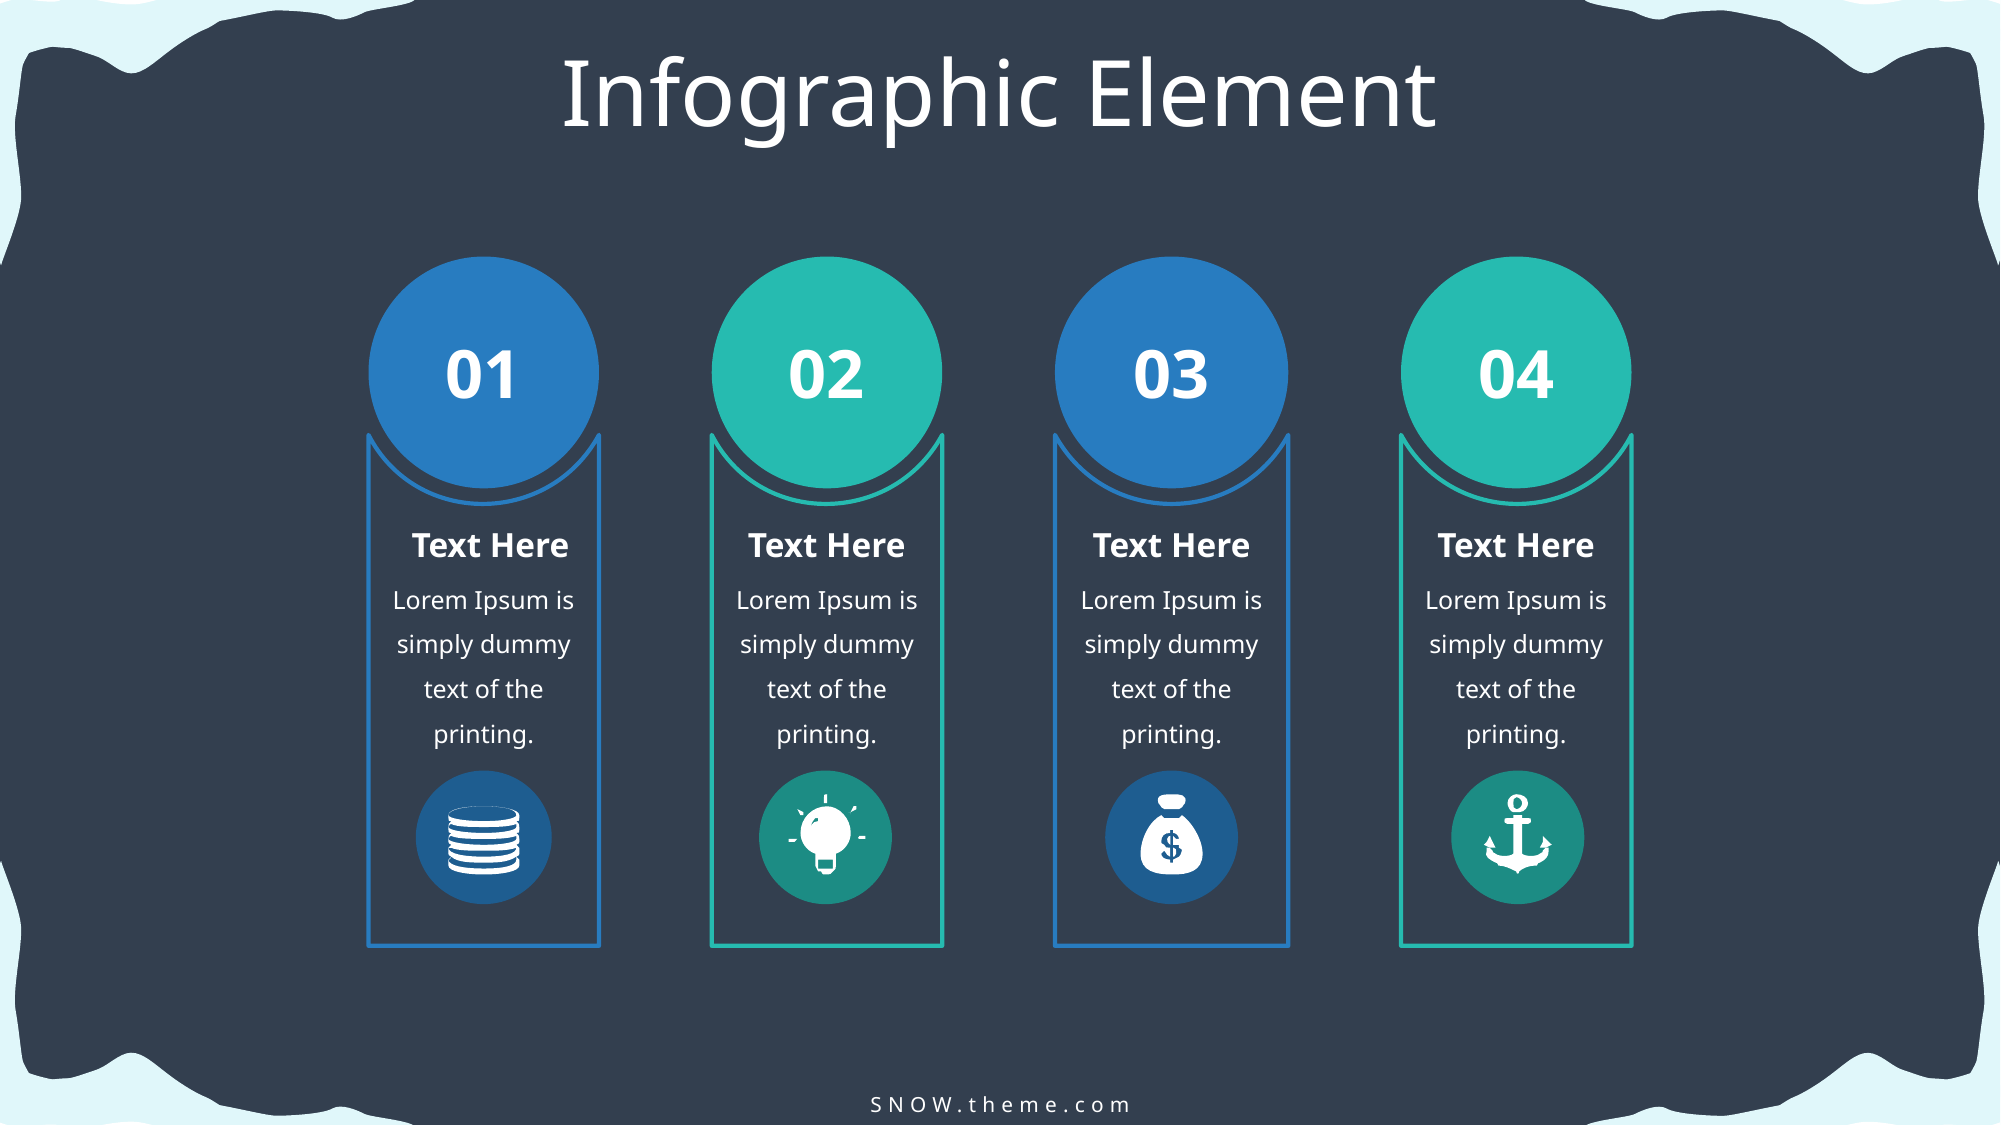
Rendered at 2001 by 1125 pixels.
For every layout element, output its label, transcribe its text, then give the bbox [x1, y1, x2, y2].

text_box Text Here [1077, 516, 1266, 561]
text_box [368, 434, 599, 946]
text_box [711, 256, 943, 489]
text_box 03 [1118, 324, 1225, 420]
text_box [448, 806, 520, 875]
text_box [759, 770, 892, 905]
text_box 02 [773, 324, 880, 420]
text_box Lorem Ipsum is simply dummy text of the printing. [386, 561, 581, 757]
text_box [711, 434, 943, 946]
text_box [788, 794, 866, 875]
text_box [1401, 256, 1632, 489]
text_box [1140, 794, 1203, 875]
text_box [1054, 434, 1289, 946]
text_box Infographic Element [546, 27, 1454, 153]
text_box [1401, 434, 1632, 946]
text_box [1105, 770, 1239, 905]
text_box Text Here [396, 516, 585, 572]
text_box Lorem Ipsum is simply dummy text of the printing. [729, 561, 925, 757]
text_box Text Here [1422, 516, 1610, 561]
text_box Lorem Ipsum is simply dummy text of the printing. [1418, 561, 1614, 757]
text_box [1483, 794, 1552, 875]
text_box Lorem Ipsum is simply dummy text of the printing. [1074, 561, 1269, 757]
text_box 01 [430, 324, 537, 420]
text_box 04 [1463, 324, 1570, 420]
text_box [1054, 256, 1289, 489]
text_box [415, 770, 552, 905]
text_box [368, 256, 599, 489]
text_box [1451, 770, 1585, 905]
text_box Text Here [733, 516, 921, 572]
